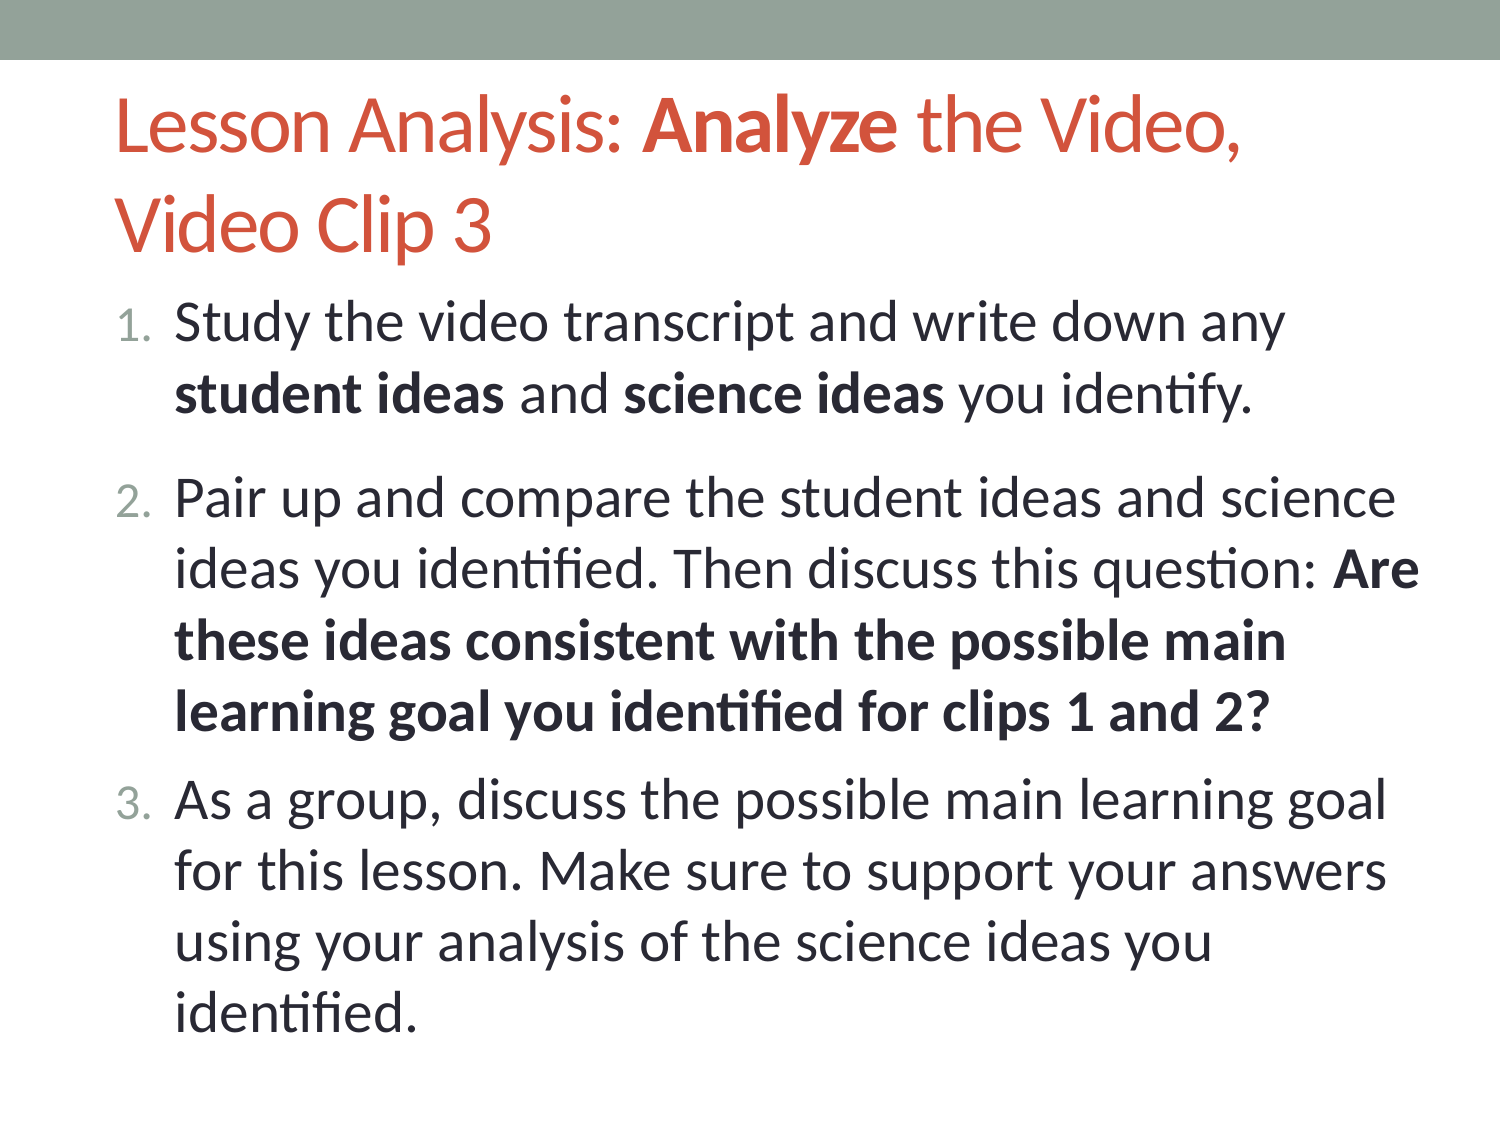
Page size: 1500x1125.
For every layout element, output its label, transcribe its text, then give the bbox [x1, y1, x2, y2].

title Lesson Analysis: Analyze the Video, Video Clip 3 [99, 87, 1425, 250]
list Study the video transcript and write down any student ideas and science ideas you identify. Pair up and compare the student ideas and science ideas you identified. Then discuss this question: Are these ideas consistent with the possible main learning goal you identified for clips 1 and 2? As a group, discuss the possible main learning goal for this lesson. Make sure to support your answers using your analysis of the science ideas you identified. [99, 275, 1475, 1075]
